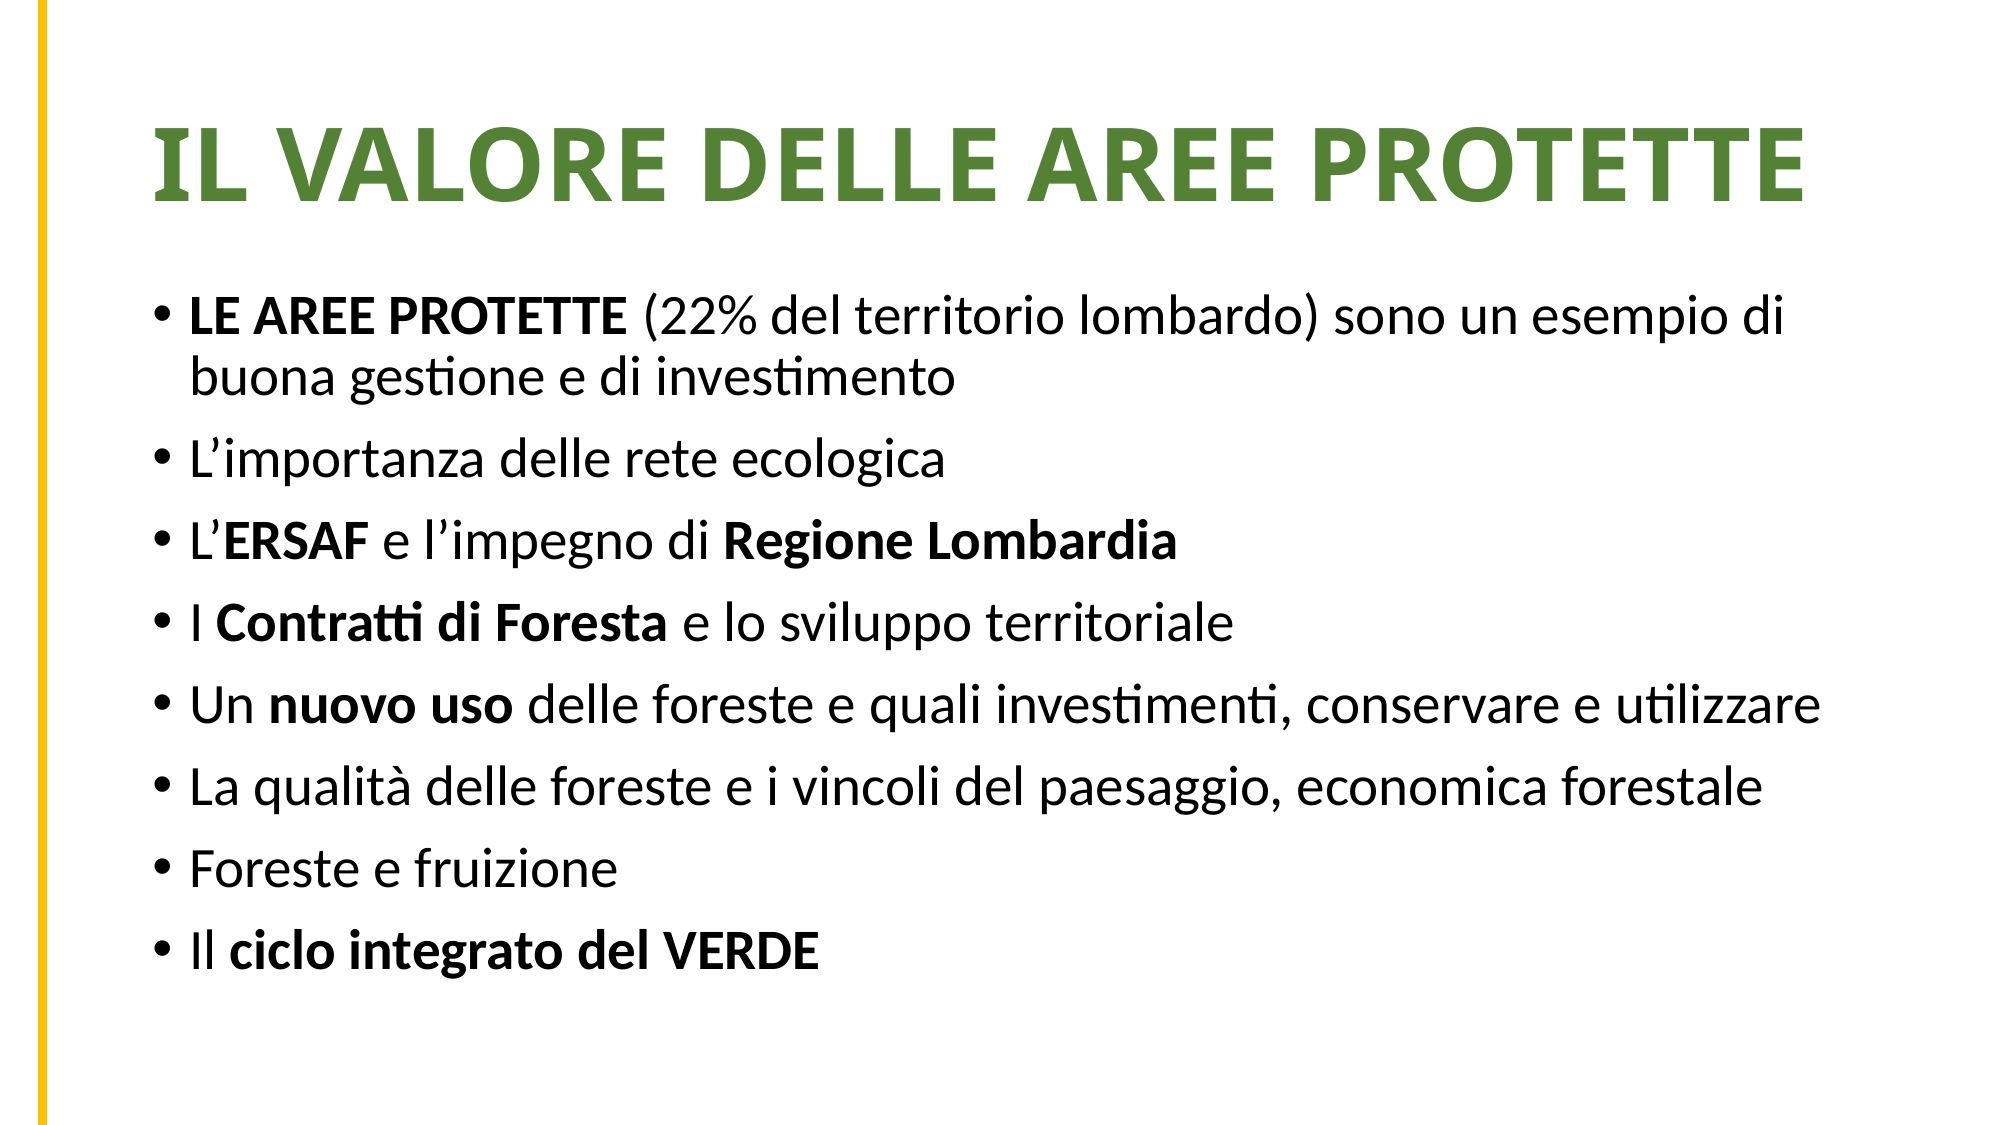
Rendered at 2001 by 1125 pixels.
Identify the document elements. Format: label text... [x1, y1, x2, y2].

text_box IL VALORE DELLE AREE PROTETTE [137, 59, 1863, 278]
list LE AREE PROTETTE (22% del territorio lombardo) sono un esempio di buona gestione e di investimento L’importanza delle rete ecologica L’ERSAF e l’impegno di Regione Lombardia I Contratti di Foresta e lo sviluppo territoriale Un nuovo uso delle foreste e quali investimenti, conservare e utilizzare La qualità delle foreste e i vincoli del paesaggio, economica forestale Foreste e fruizione Il ciclo integrato del VERDE [137, 278, 1863, 1043]
